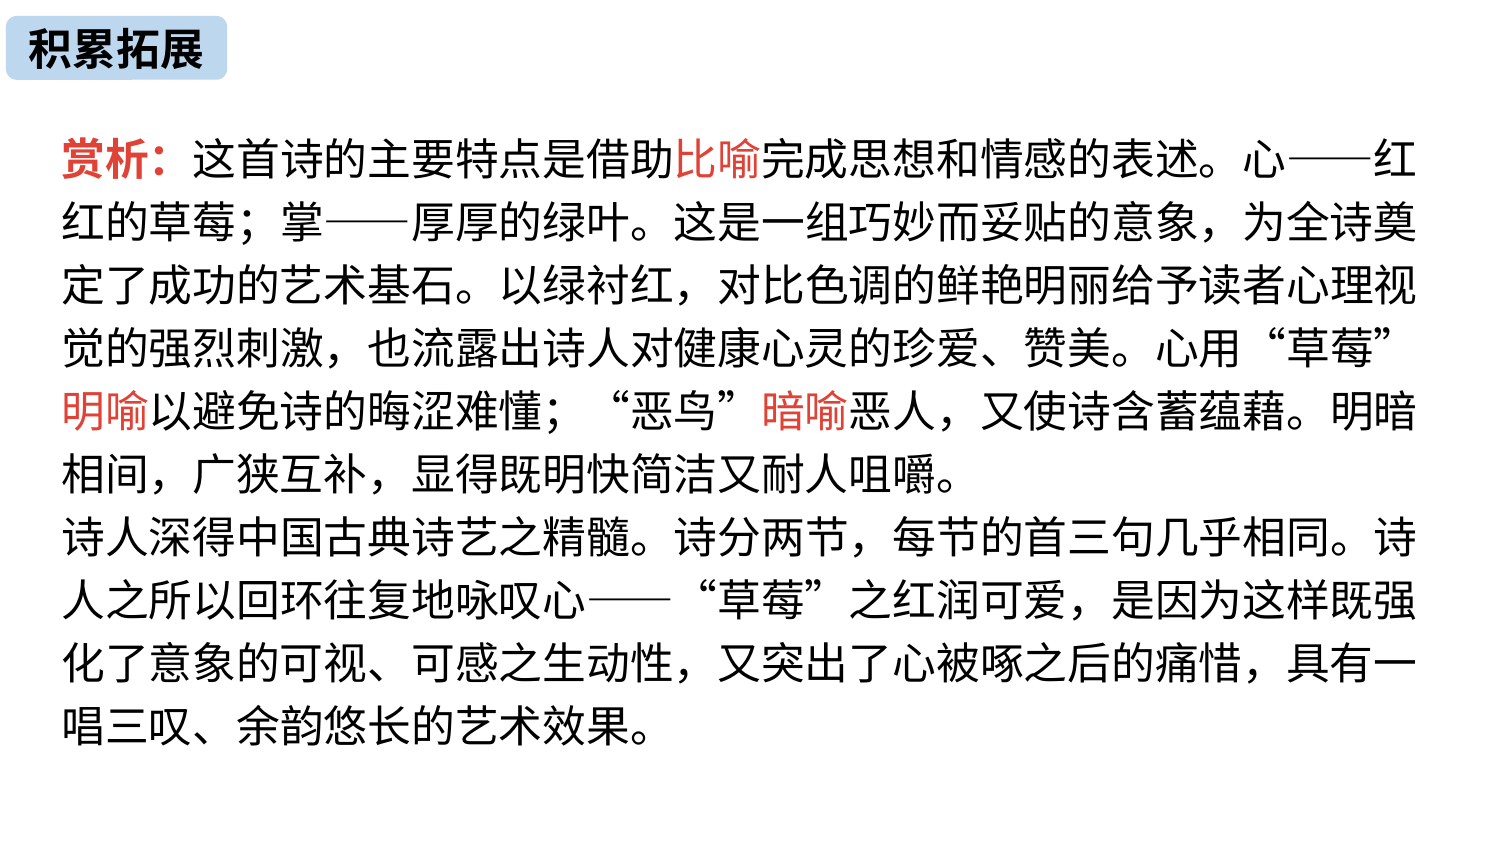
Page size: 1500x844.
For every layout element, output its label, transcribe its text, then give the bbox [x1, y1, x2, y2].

text_box 积累拓展 [4, 14, 229, 81]
text_box 赏析：这首诗的主要特点是借助比喻完成思想和情感的表述。心——红红的草莓；掌——厚厚的绿叶。这是一组巧妙而妥贴的意象，为全诗奠定了成功的艺术基石。以绿衬红，对比色调的鲜艳明丽给予读者心理视觉的强烈刺激，也流露出诗人对健康心灵的珍爱、赞美。心用“草莓”明喻以避免诗的晦涩难懂；“恶鸟”暗喻恶人，又使诗含蓄蕴藉。明暗相间，广狭互补，显得既明快简洁又耐人咀嚼。 诗人深得中国古典诗艺之精髓。诗分两节，每节的首三句几乎相同。诗人之所以回环往复地咏叹心——“草莓”之红润可爱，是因为这样既强化了意象的可视、可感之生动性，又突出了心被啄之后的痛惜，具有一唱三叹、余韵悠长的艺术效果。 [49, 115, 1450, 757]
